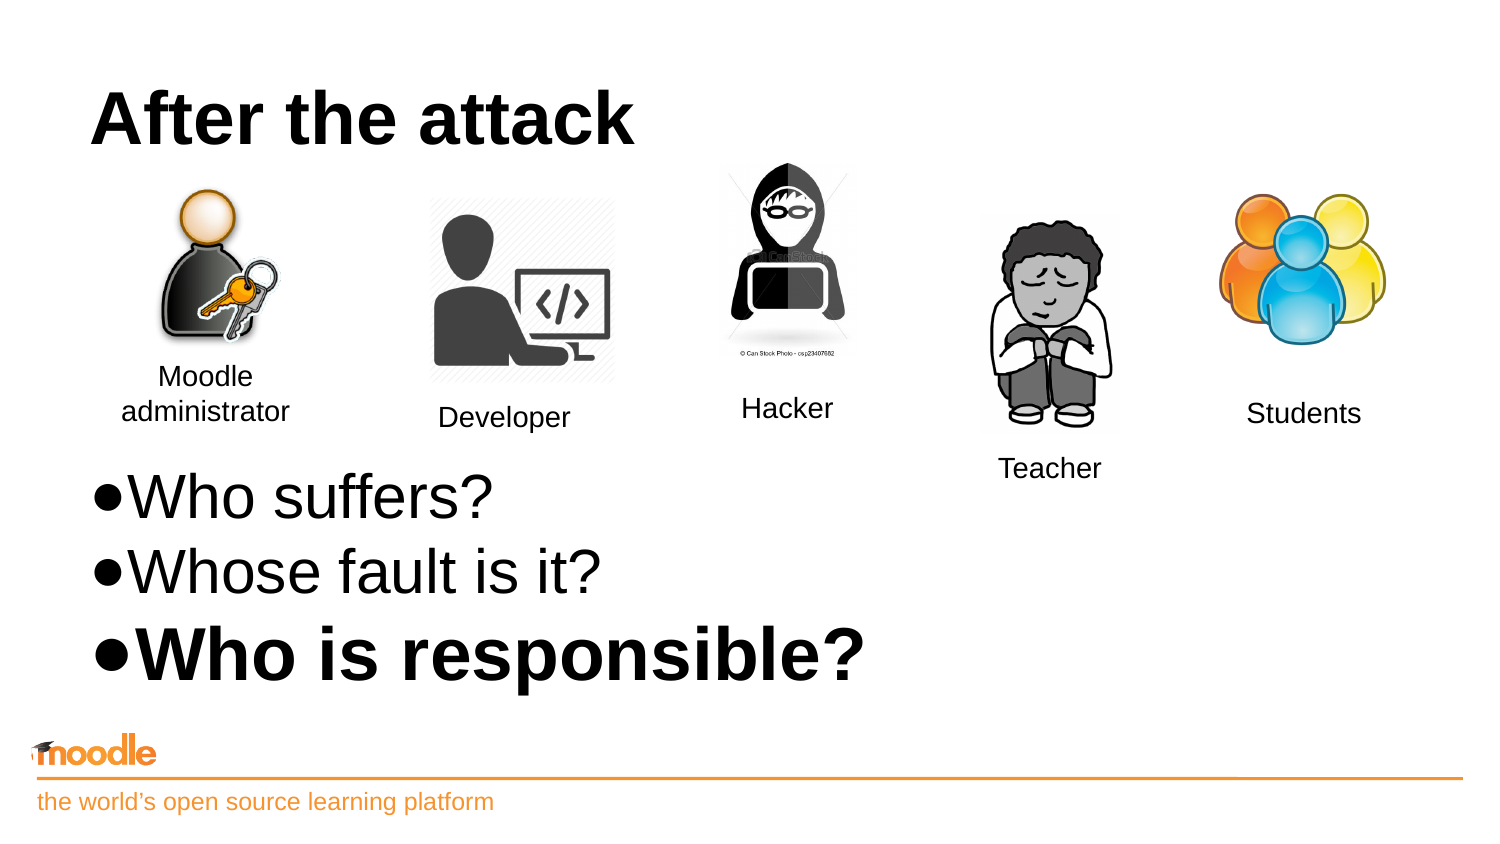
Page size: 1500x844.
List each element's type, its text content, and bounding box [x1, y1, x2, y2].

text_box Moodle administrator [96, 358, 315, 458]
picture [717, 162, 857, 357]
picture [428, 196, 616, 384]
text_box Teacher [940, 434, 1159, 509]
text_box Who suffers? Whose fault is it? Who is responsible? [75, 440, 1425, 746]
picture [30, 733, 157, 771]
text_box Students [1195, 379, 1414, 454]
text_box Developer [395, 383, 614, 458]
picture [980, 213, 1120, 435]
picture [1200, 170, 1409, 368]
text_box After the attack [75, 33, 1425, 175]
text_box the world’s open source learning platform [22, 765, 550, 831]
picture [66, 170, 346, 350]
text_box Hacker [678, 374, 897, 449]
